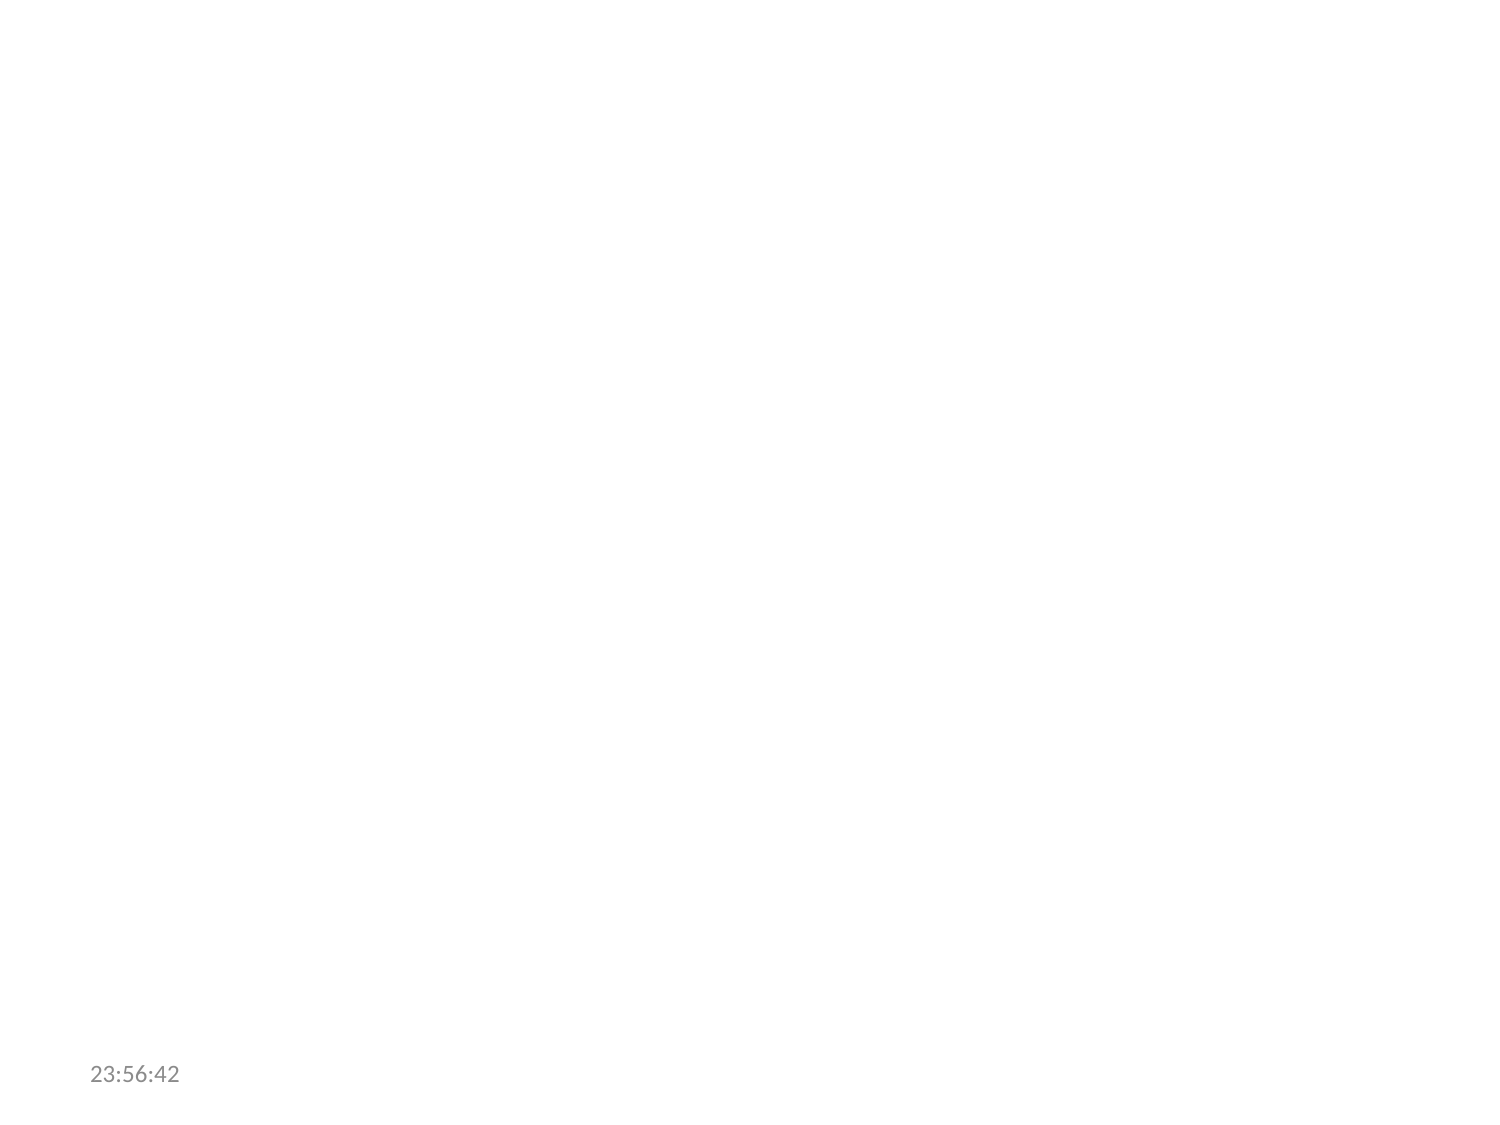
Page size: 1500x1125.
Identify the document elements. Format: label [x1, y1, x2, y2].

slide_number [75, 1042, 425, 1103]
